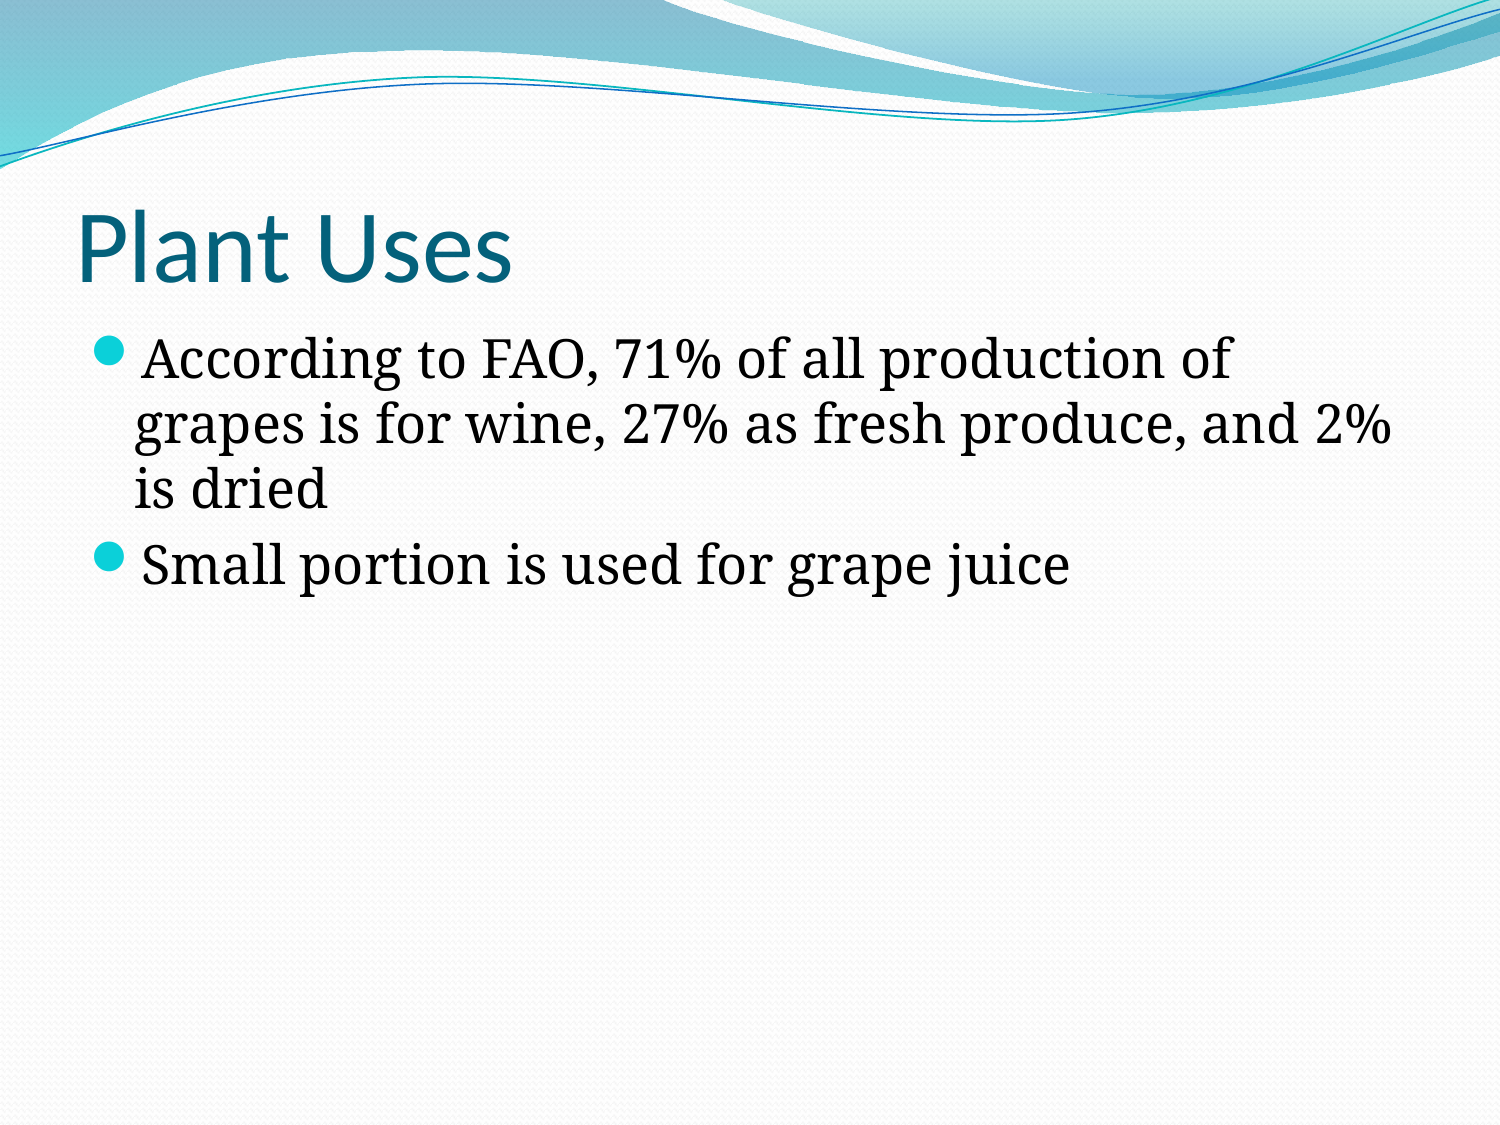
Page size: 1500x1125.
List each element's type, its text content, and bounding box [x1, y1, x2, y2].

title Plant Uses [75, 115, 1425, 303]
list According to FAO, 71% of all production of grapes is for wine, 27% as fresh produce, and 2% is dried Small portion is used for grape juice [75, 317, 1425, 1038]
